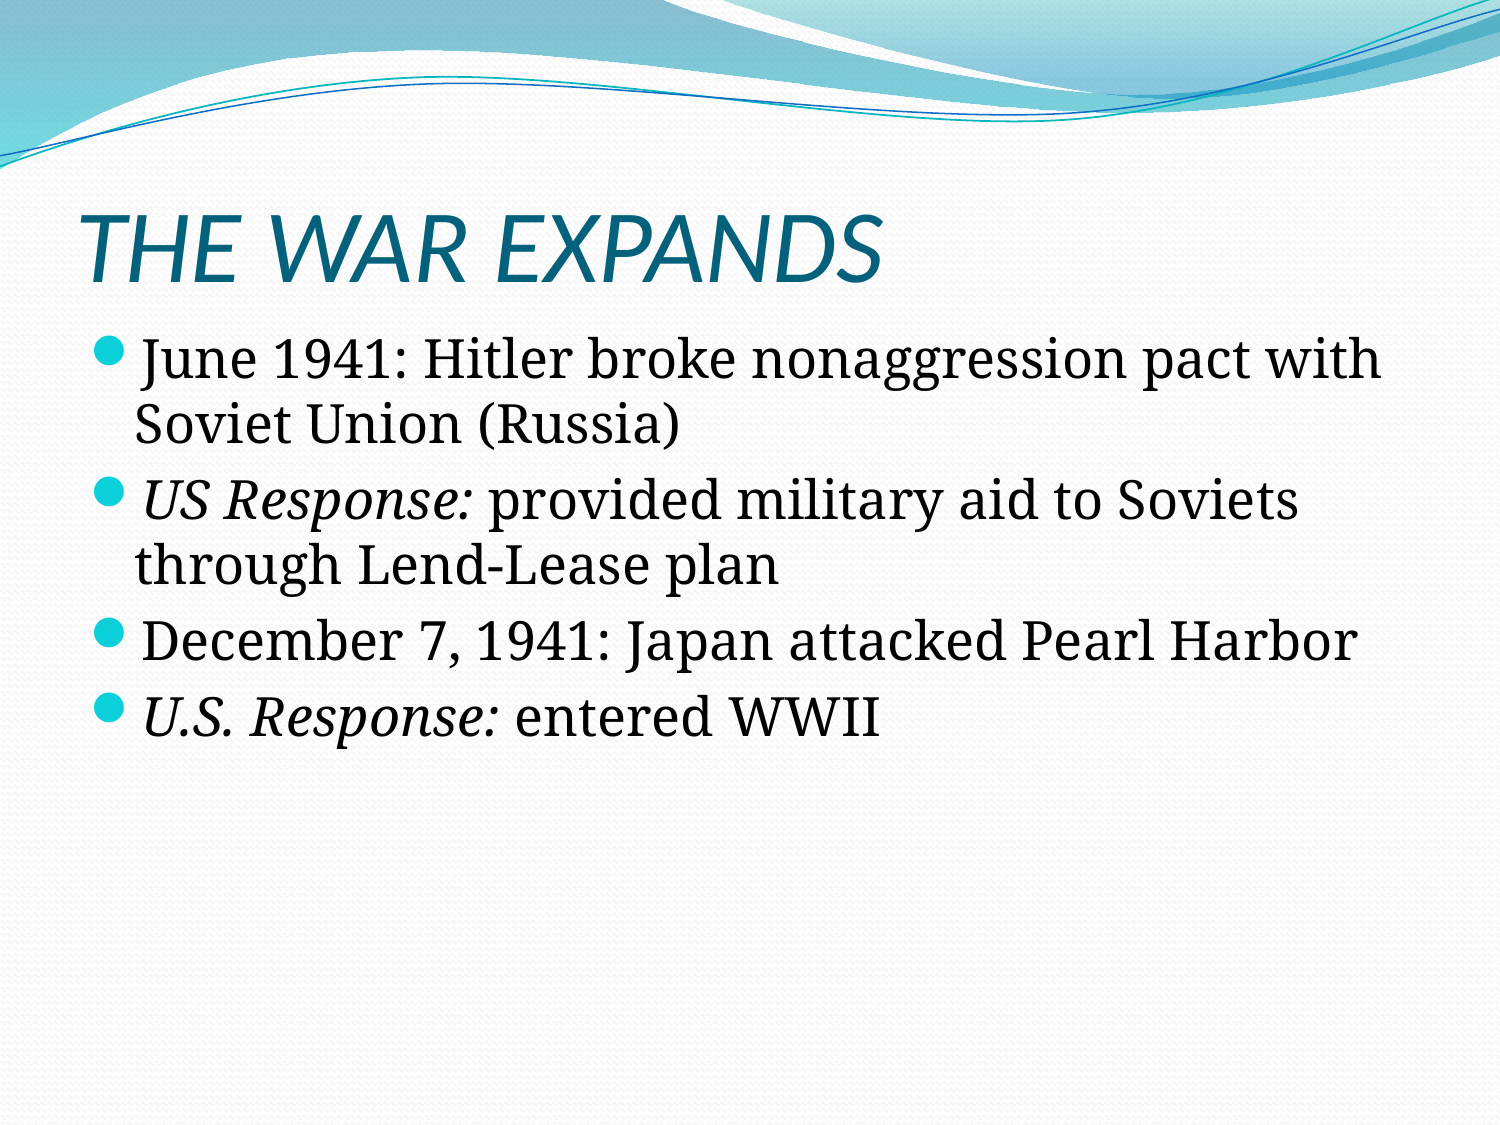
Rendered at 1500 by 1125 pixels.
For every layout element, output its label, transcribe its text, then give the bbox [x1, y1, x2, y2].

list June 1941: Hitler broke nonaggression pact with Soviet Union (Russia) US Response: provided military aid to Soviets through Lend-Lease plan December 7, 1941: Japan attacked Pearl Harbor U.S. Response: entered WWII [75, 317, 1425, 1038]
title THE WAR EXPANDS [75, 115, 1425, 303]
